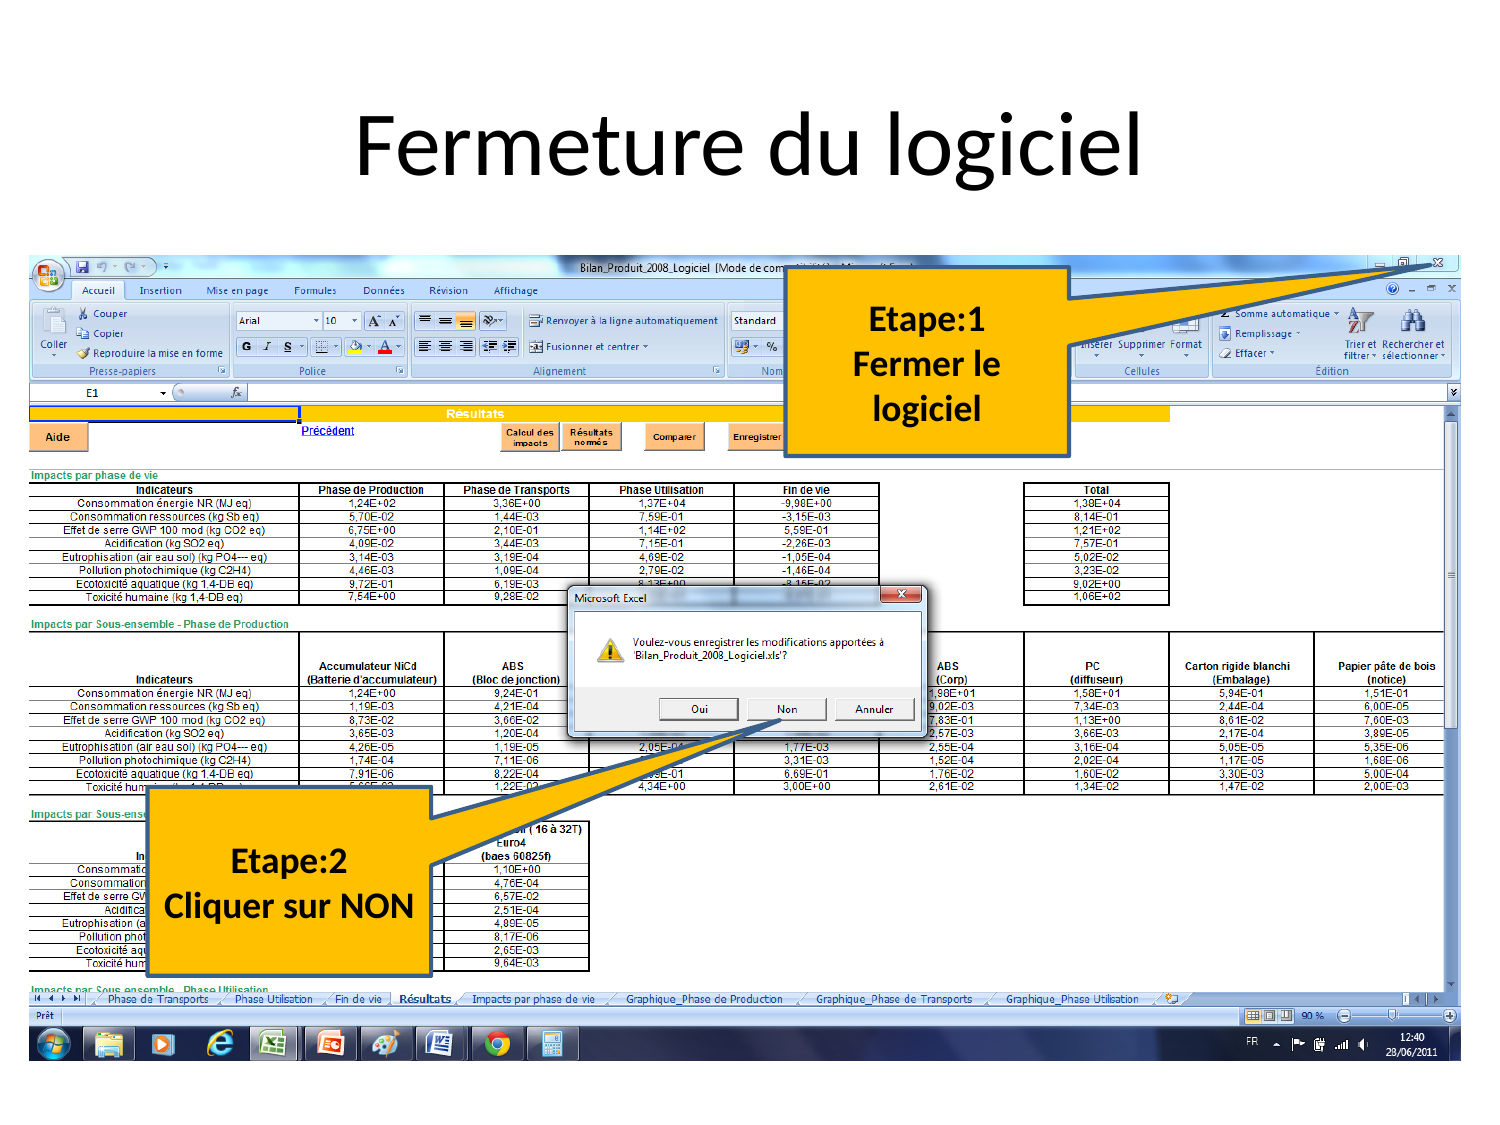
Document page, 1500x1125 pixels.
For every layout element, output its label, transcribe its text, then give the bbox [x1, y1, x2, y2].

title Fermeture du logiciel [75, 45, 1425, 233]
picture [29, 255, 1461, 1061]
